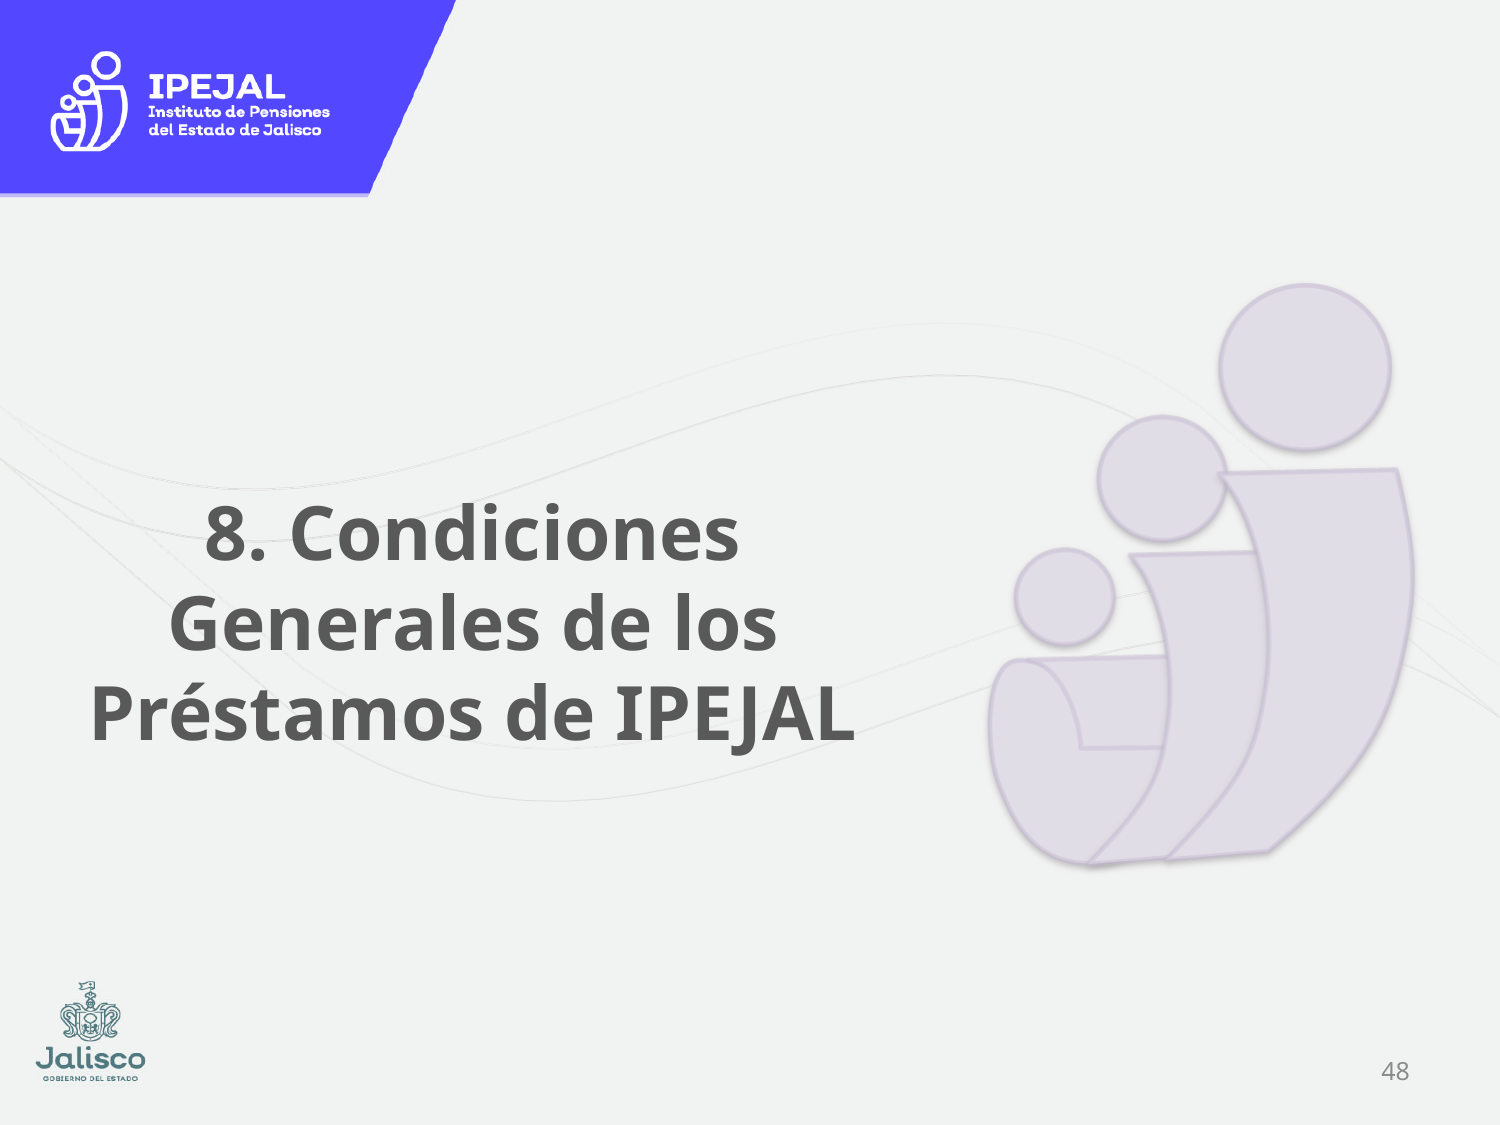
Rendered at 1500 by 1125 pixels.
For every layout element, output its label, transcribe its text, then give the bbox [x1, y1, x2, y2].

picture [0, 969, 1500, 1125]
slide_number 47 [1074, 1042, 1425, 1103]
picture [0, 0, 1500, 193]
title 8. Condiciones Generales de los Préstamos de IPEJAL [0, 526, 947, 715]
